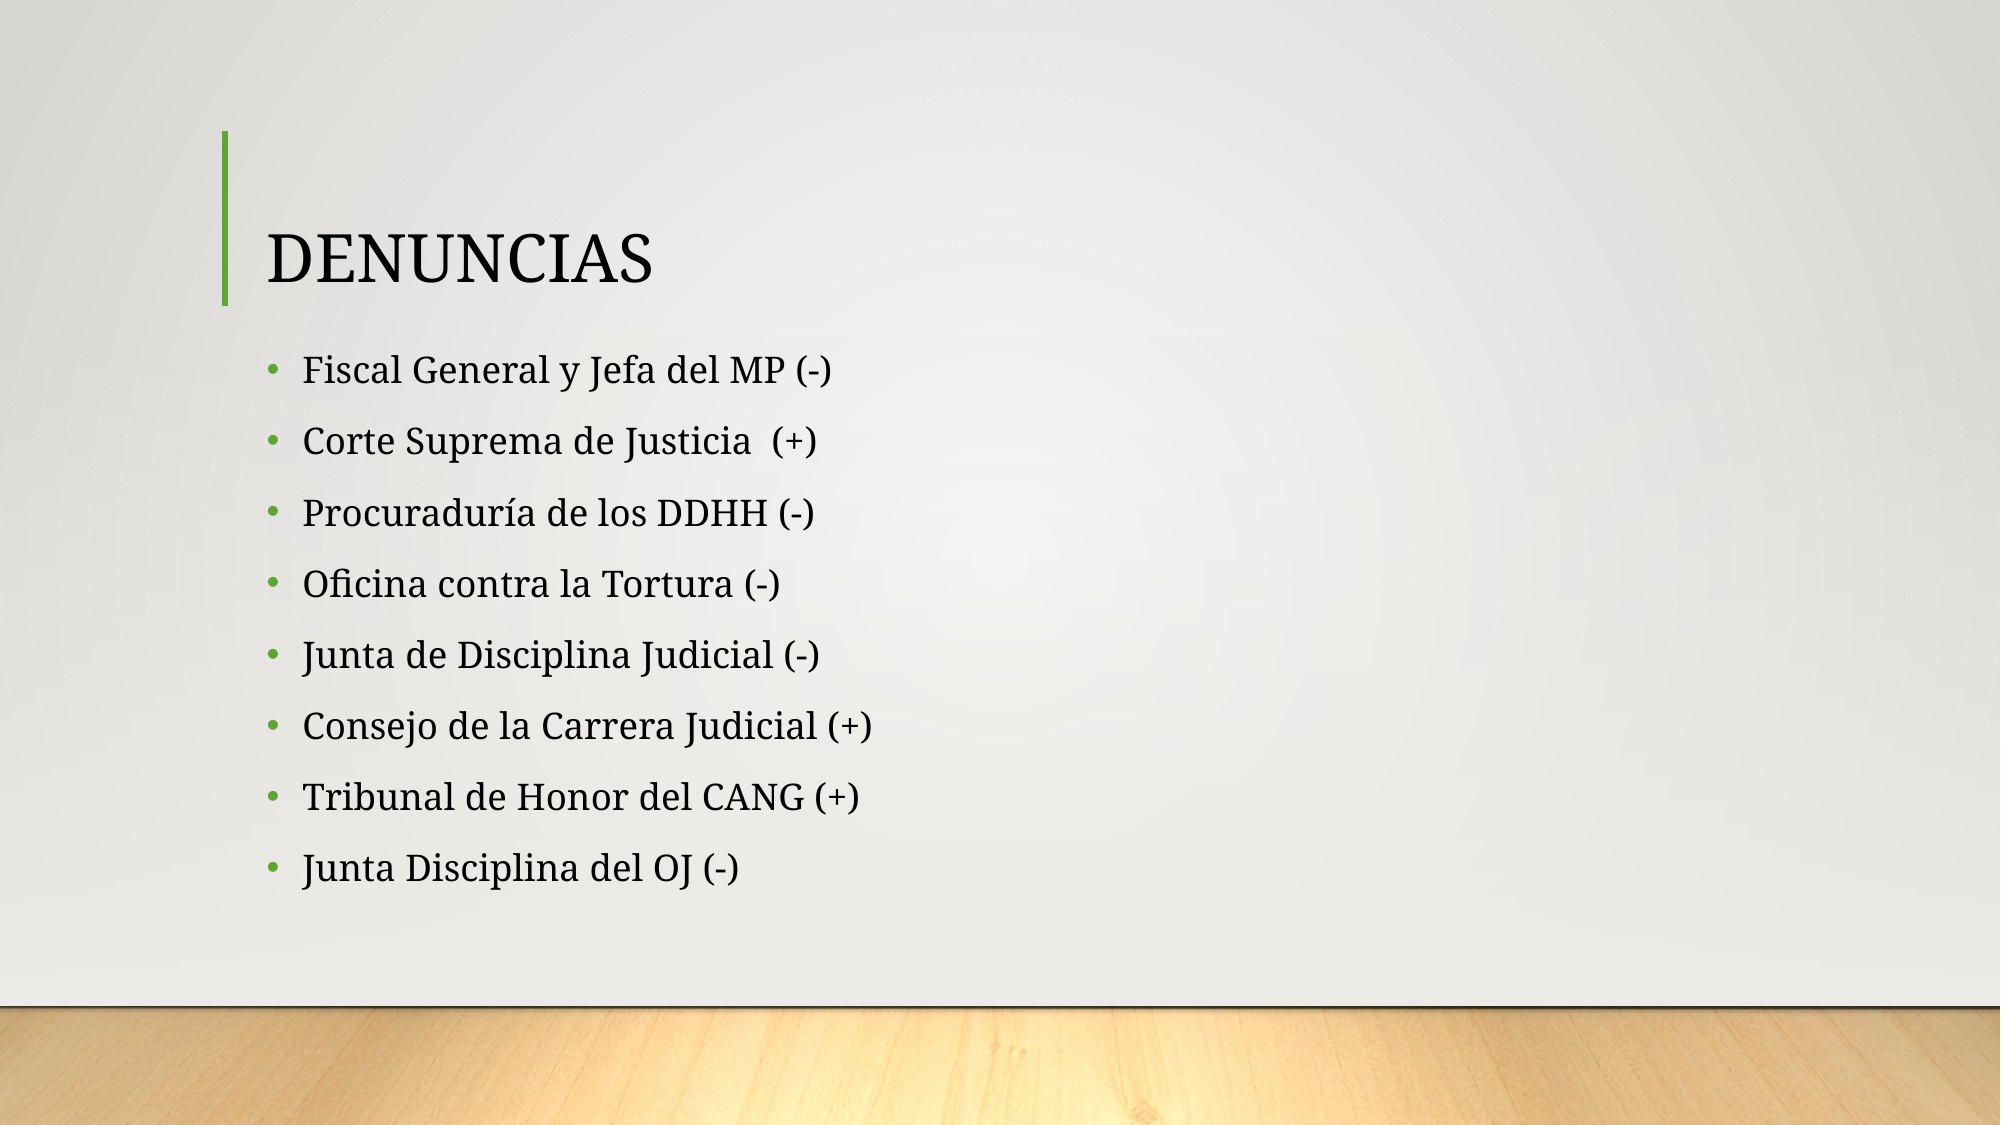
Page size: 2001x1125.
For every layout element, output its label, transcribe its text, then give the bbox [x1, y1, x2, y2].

list Fiscal General y Jefa del MP (-) Corte Suprema de Justicia (+) Procuraduría de los DDHH (-) Oficina contra la Tortura (-) Junta de Disciplina Judicial (-) Consejo de la Carrera Judicial (+) Tribunal de Honor del CANG (+) Junta Disciplina del OJ (-) [251, 330, 1814, 897]
title DENUNCIAS [251, 131, 1814, 305]
picture [0, 1006, 2000, 1125]
